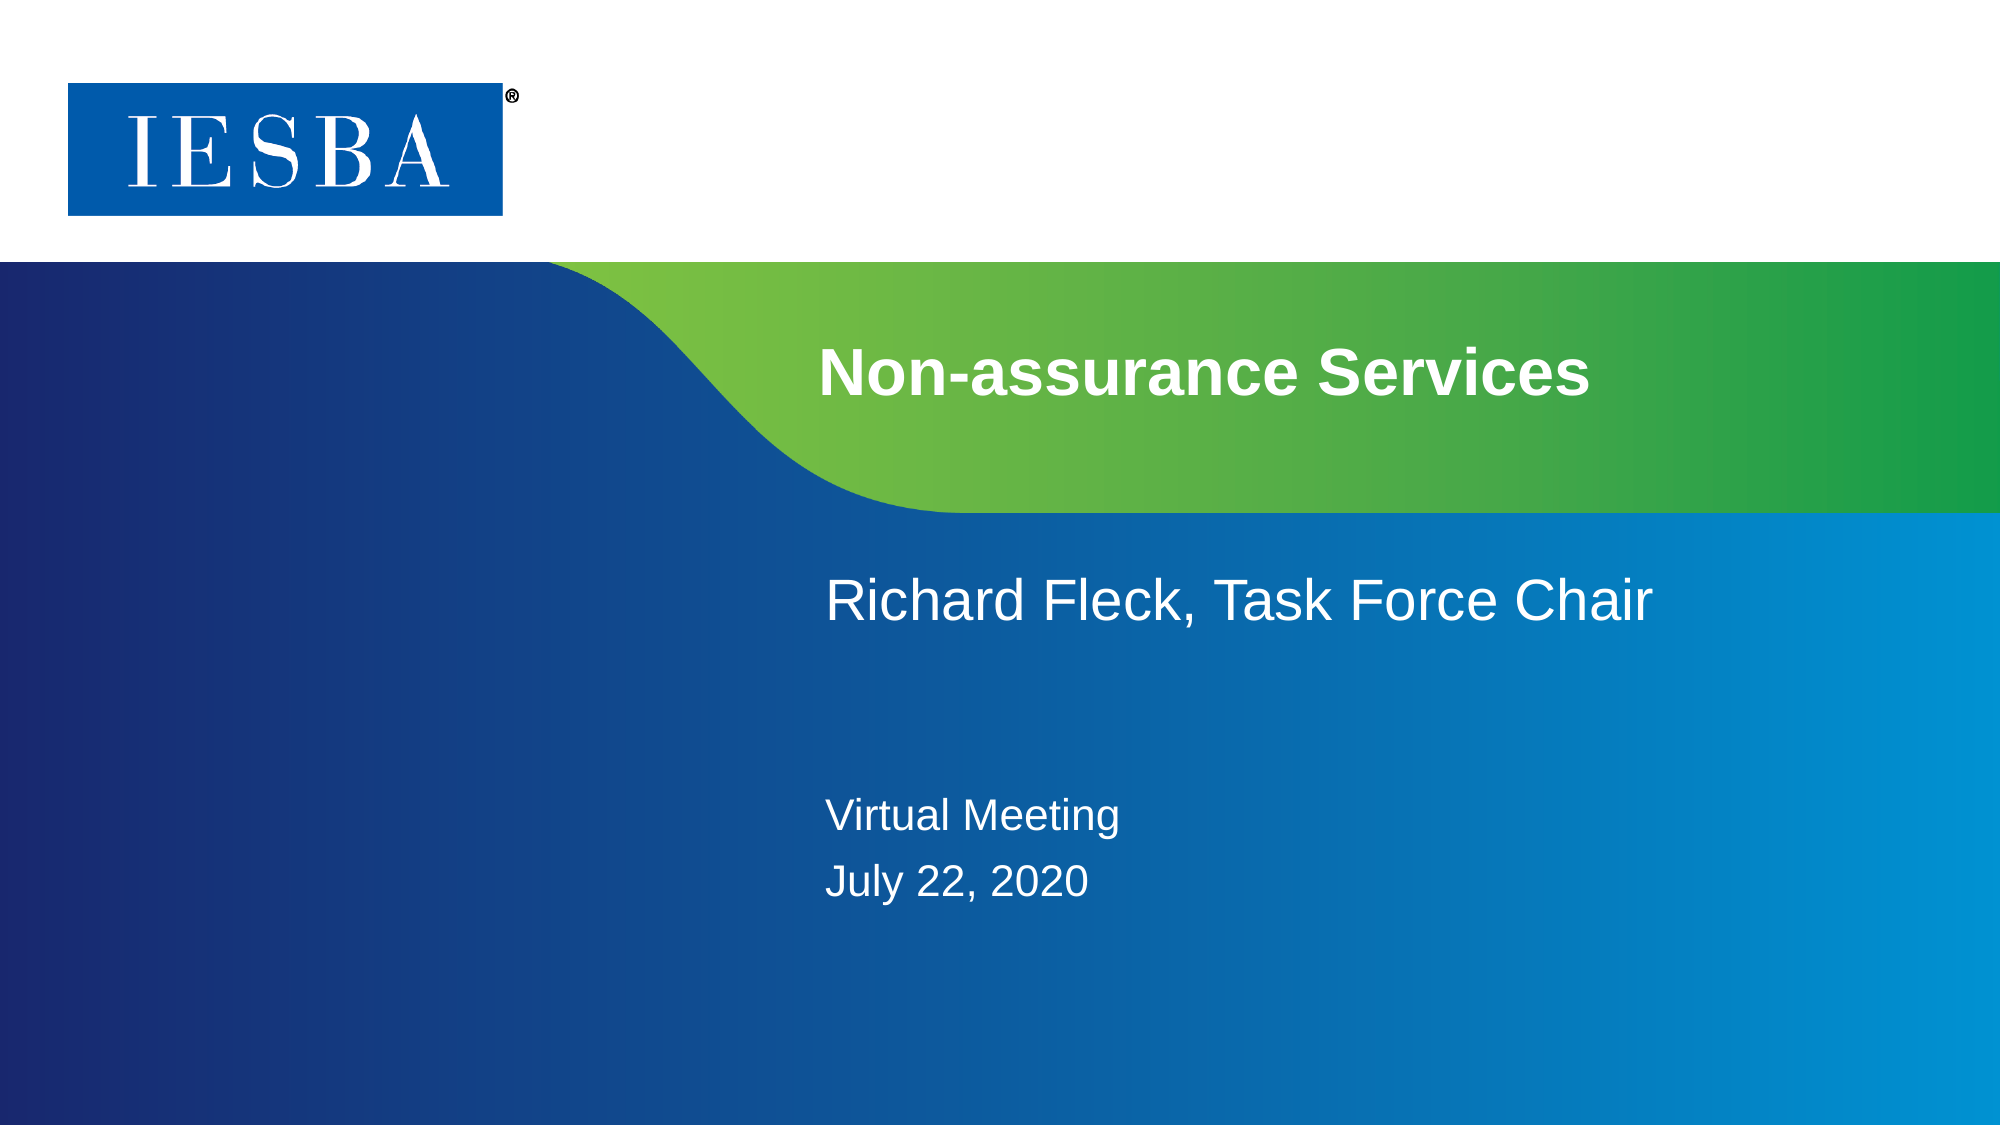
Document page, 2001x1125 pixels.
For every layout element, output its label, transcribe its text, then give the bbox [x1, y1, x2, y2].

picture [549, 262, 2000, 513]
title Non-assurance Services [818, 287, 1944, 450]
subtitle Richard Fleck, Task Force Chair Virtual Meeting July 22, 2020 [825, 562, 1900, 1072]
picture [68, 83, 519, 216]
